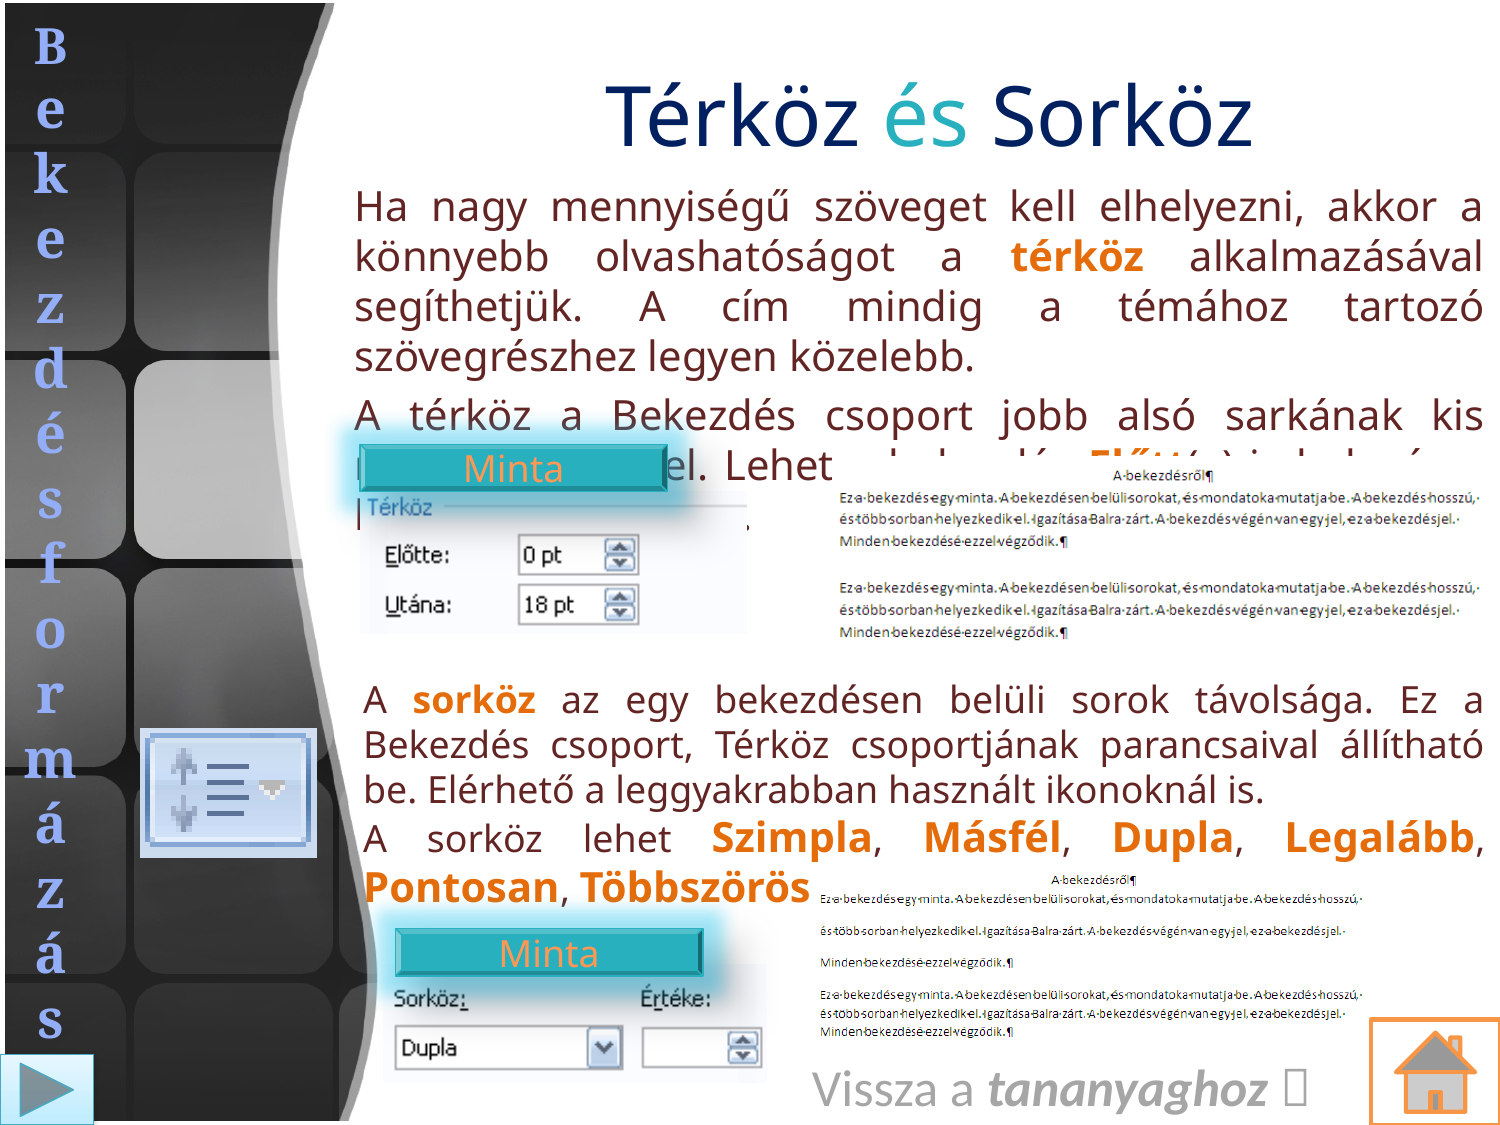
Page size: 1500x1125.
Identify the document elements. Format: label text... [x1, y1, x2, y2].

title Térköz és Sorköz [359, 18, 1500, 172]
text_box [0, 1054, 94, 1125]
text_box Minta [359, 443, 668, 490]
text_box A sorköz az egy bekezdésen belüli sorok távolsága. Ez a Bekezdés csoport, Térköz csoportjának parancsaival állítható be. Elérhető a leggyakrabban használt ikonoknál is. A sorköz lehet Szimpla, Másfél, Dupla, Legalább, Pontosan, Többszörös. [348, 668, 1500, 919]
text_box B e k e z d é s f o r m á z á s [0, 7, 107, 1057]
text_box [339, 418, 691, 428]
list Ha nagy mennyiségű szöveget kell elhelyezni, akkor a könnyebb olvashatóságot a térköz alkalmazásával segíthetjük. A cím mindig a témához tartozó szövegrészhez legyen közelebb. A térköz a Bekezdés csoport jobb alsó sarkának kis nyilával érhető el. Lehet a bekezdés Előtt(e) is hely, és a bekezdés Után(a) is. [339, 172, 1500, 466]
text_box Minta [395, 928, 704, 962]
text_box [1369, 1017, 1500, 1125]
text_box Vissza a tananyaghoz  [797, 1046, 1348, 1124]
picture [0, 0, 1500, 1125]
